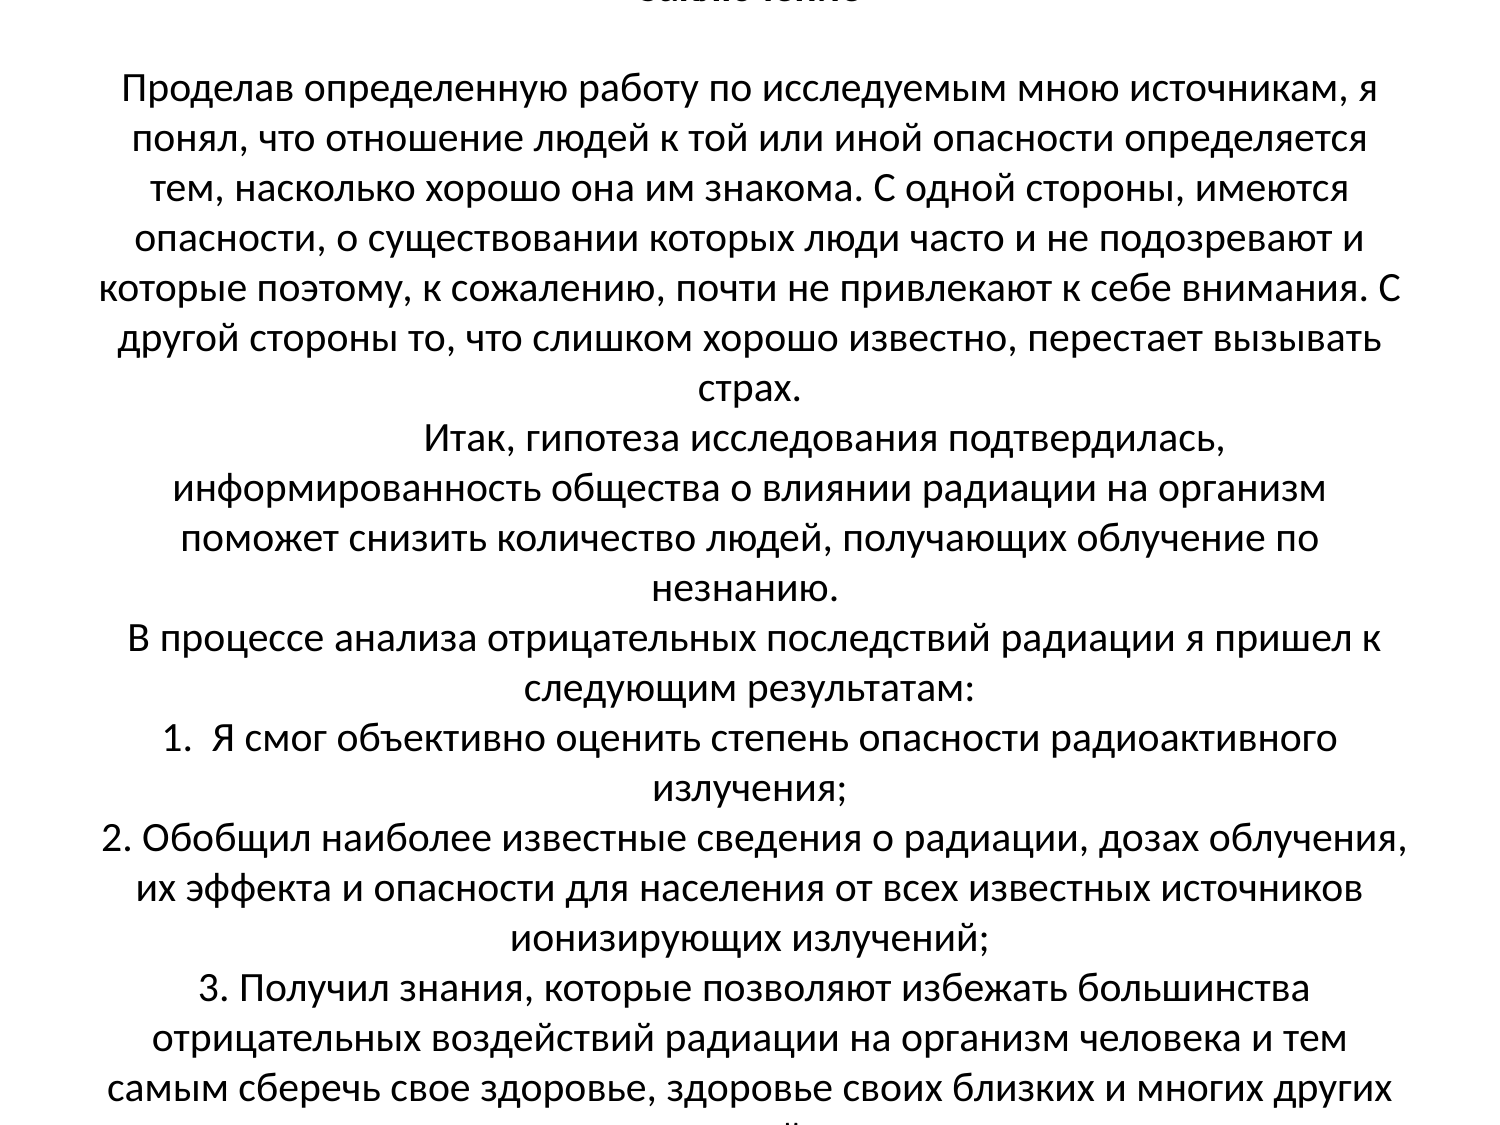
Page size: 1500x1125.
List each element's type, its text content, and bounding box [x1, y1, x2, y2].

title Заключение Проделав определенную работу по исследуемым мною источникам, я понял, что отношение людей к той или иной опасности определяется тем, насколько хорошо она им знакома. С одной стороны, имеются опасности, о существовании которых люди часто и не подозревают и которые поэтому, к сожалению, почти не привлекают к себе внимания. С другой стороны то, что слишком хорошо известно, перестает вызывать страх. Итак, гипотеза исследования подтвердилась, информированность общества о влиянии радиации на организм поможет снизить количество людей, получающих облучение по незнанию. В процессе анализа отрицательных последствий радиации я пришел к следующим результатам: 1. Я смог объективно оценить степень опасности радиоактивного излучения; 2. Обобщил наиболее известные сведения о радиации, дозах облучения, их эффекта и опасности для населения от всех известных источников ионизирующих излучений; 3. Получил знания, которые позволяют избежать большинства отрицательных воздействий радиации на организм человека и тем самым сберечь свое здоровье, здоровье своих близких и многих других людей. [75, 45, 1425, 1125]
